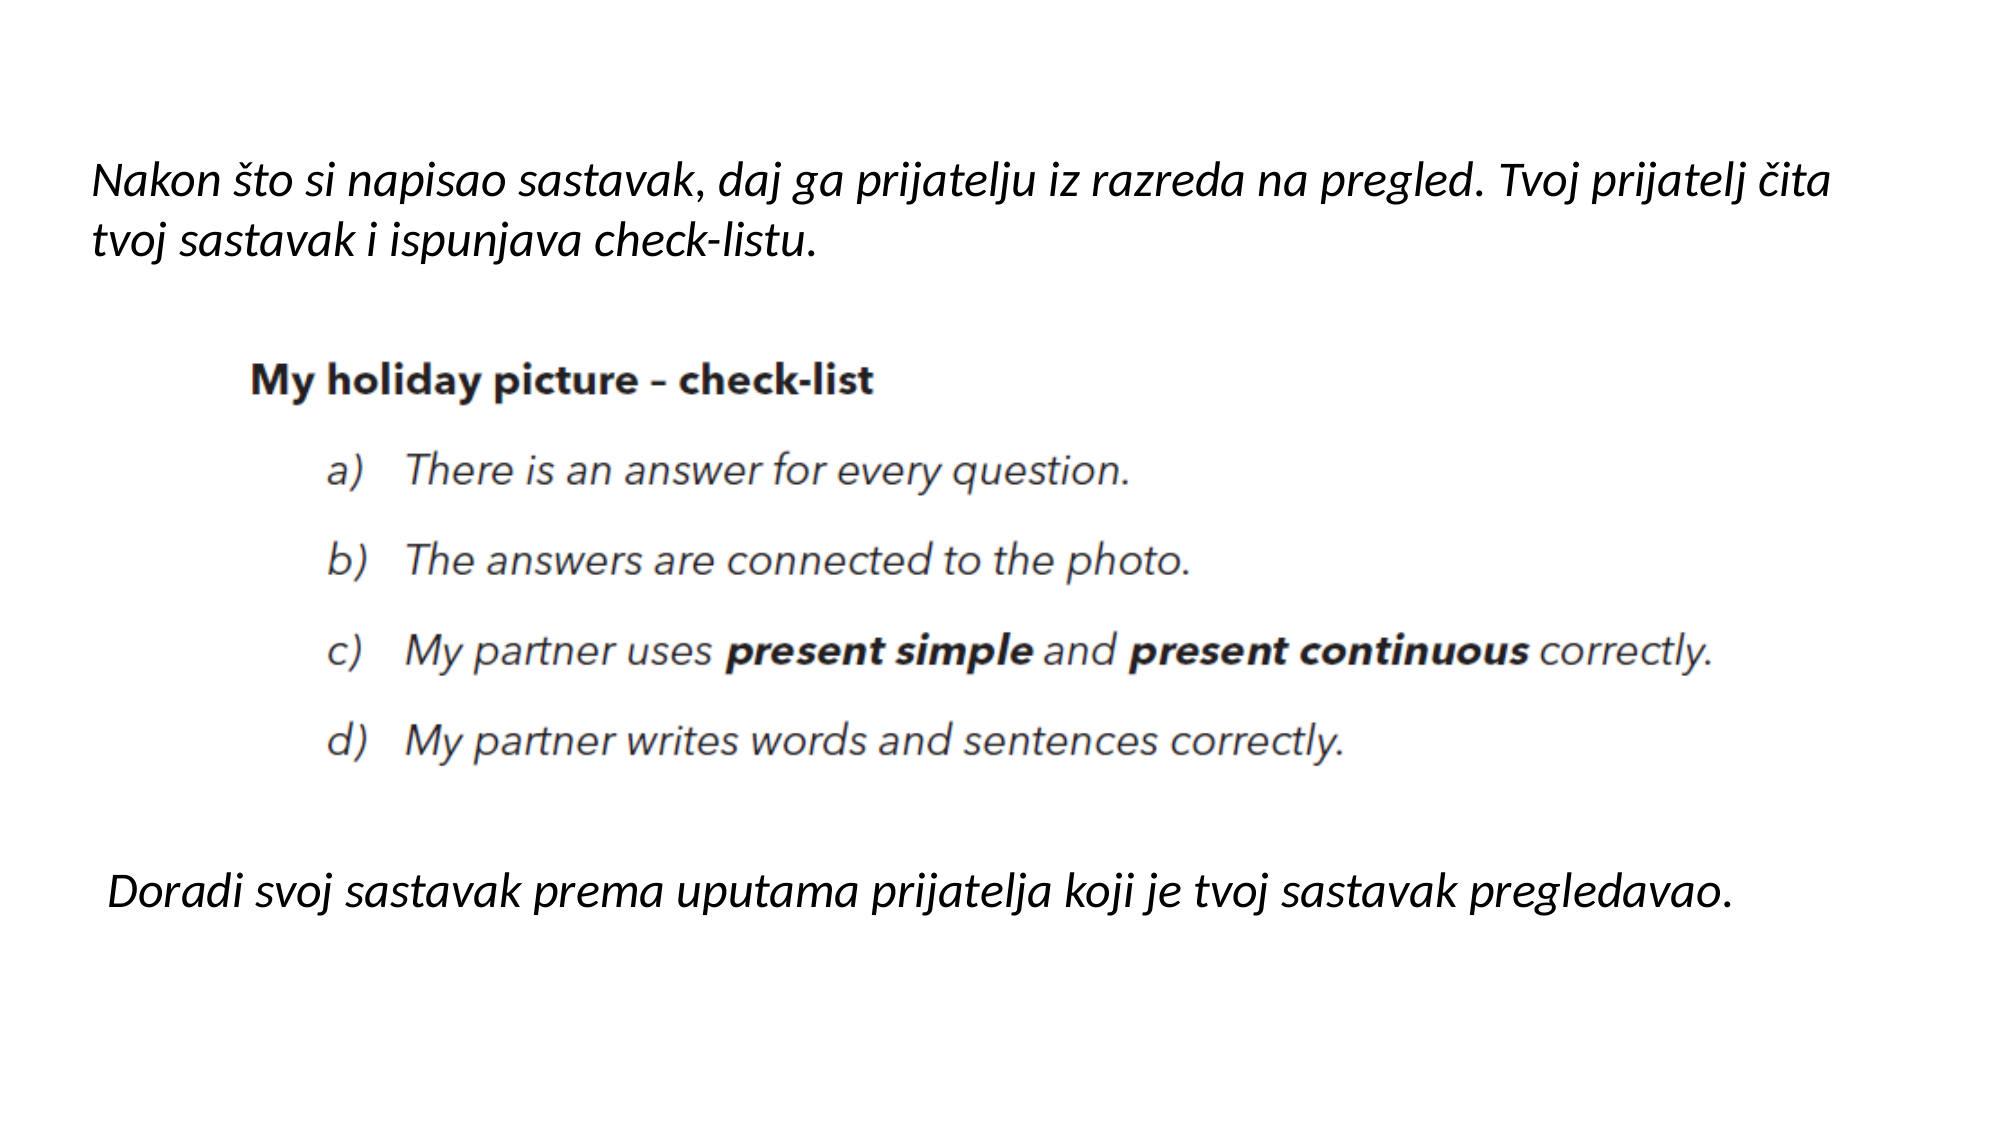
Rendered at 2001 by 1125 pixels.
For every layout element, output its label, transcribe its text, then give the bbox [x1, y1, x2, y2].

text_box Nakon što si napisao sastavak, daj ga prijatelju iz razreda na pregled. Tvoj prijatelj čita tvoj sastavak i ispunjava check-listu. [76, 138, 1891, 274]
picture [217, 336, 1749, 813]
text_box Doradi svoj sastavak prema uputama prijatelja koji je tvoj sastavak pregledavao. [92, 849, 1908, 925]
